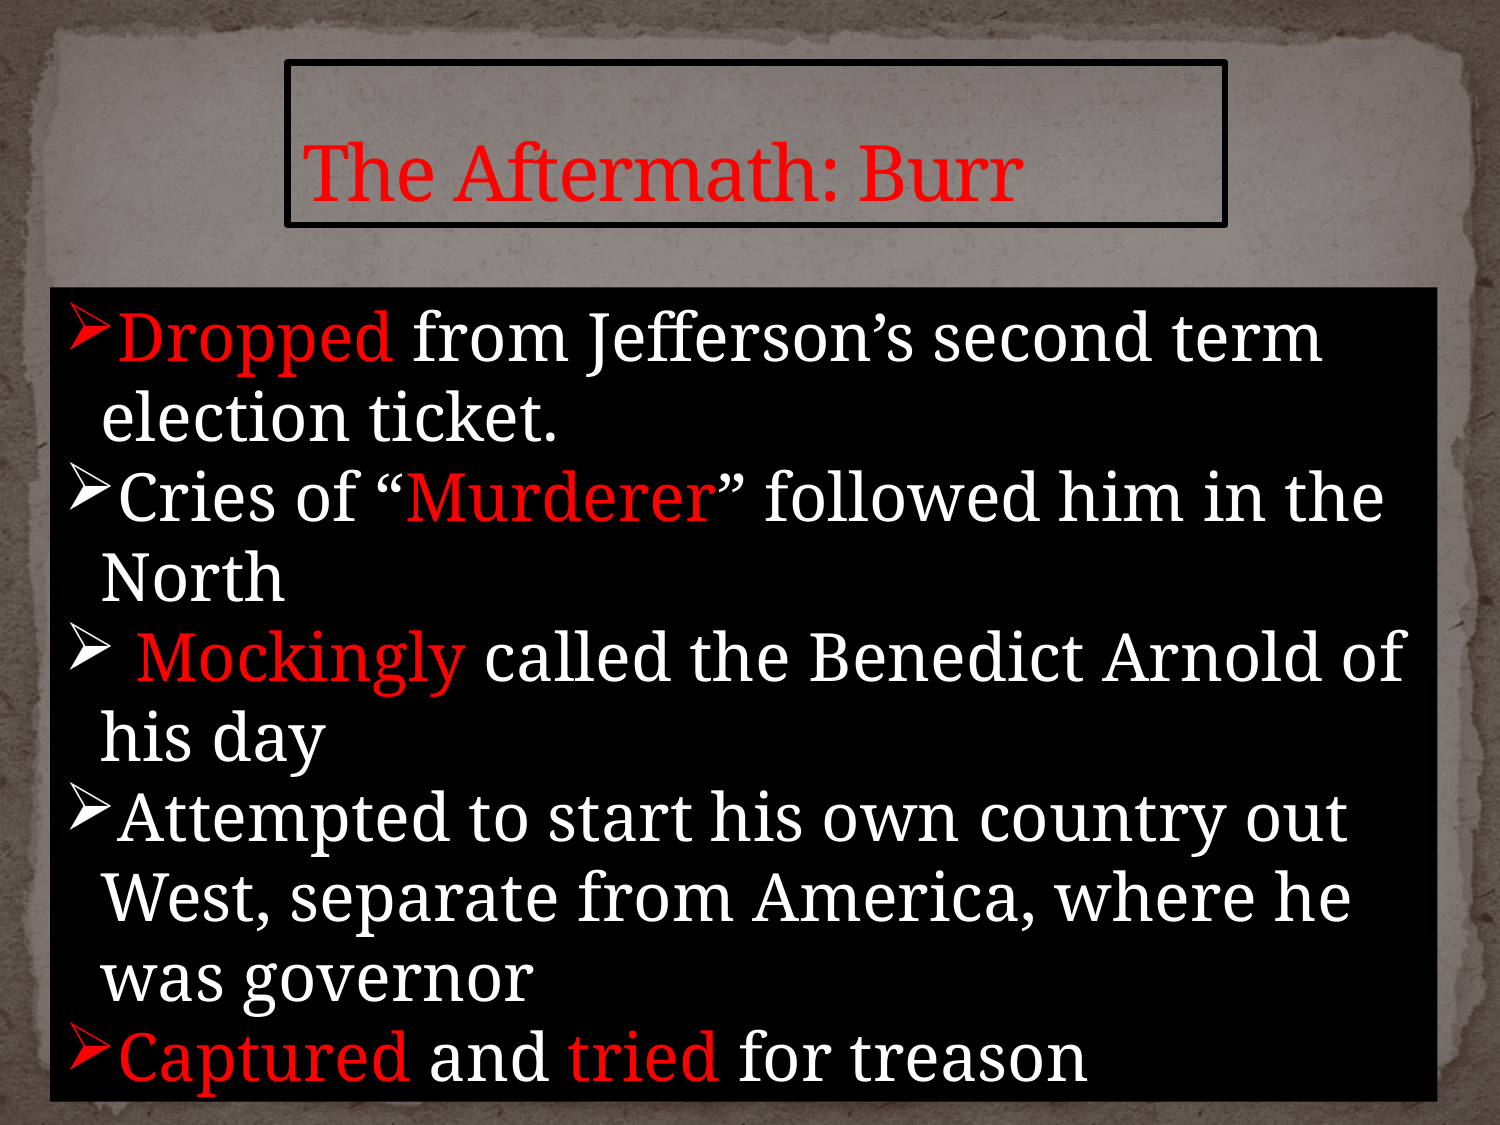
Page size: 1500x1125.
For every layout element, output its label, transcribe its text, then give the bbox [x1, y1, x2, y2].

text_box Dropped from Jefferson’s second term election ticket. Cries of “Murderer” followed him in the North Mockingly called the Benedict Arnold of his day Attempted to start his own country out West, separate from America, where he was governor Captured and tried for treason [50, 287, 1438, 1102]
title The Aftermath: Burr [287, 62, 1225, 225]
